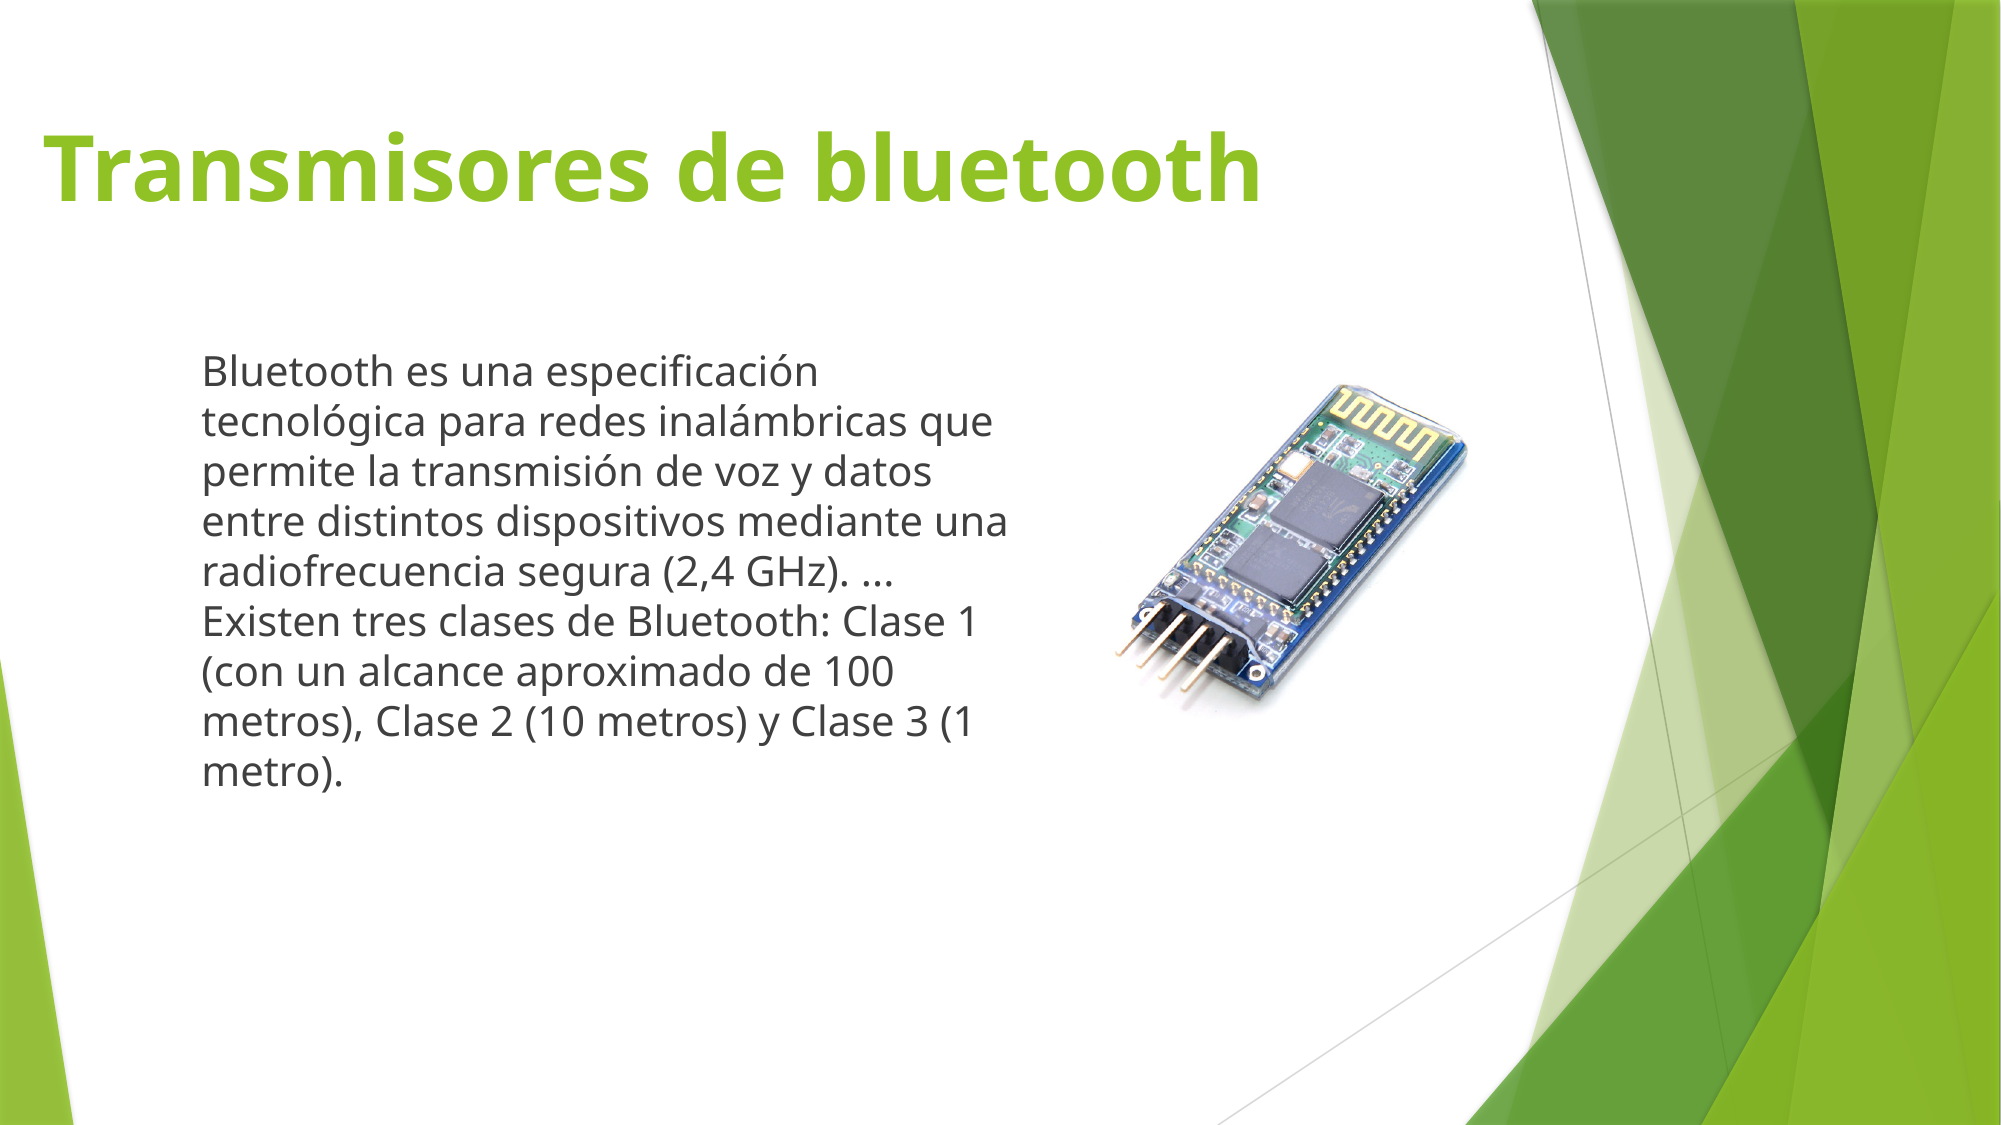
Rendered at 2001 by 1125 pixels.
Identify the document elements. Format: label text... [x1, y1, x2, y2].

picture [1076, 336, 1501, 760]
list Bluetooth es una especificación tecnológica para redes inalámbricas que permite la transmisión de voz y datos entre distintos dispositivos mediante una radiofrecuencia segura (2,4 GHz). ... Existen tres clases de Bluetooth: Clase 1 (con un alcance aproximado de 100 metros), Clase 2 (10 metros) y Clase 3 (1 metro). [186, 337, 1034, 963]
title Transmisores de bluetooth [27, 74, 1388, 338]
